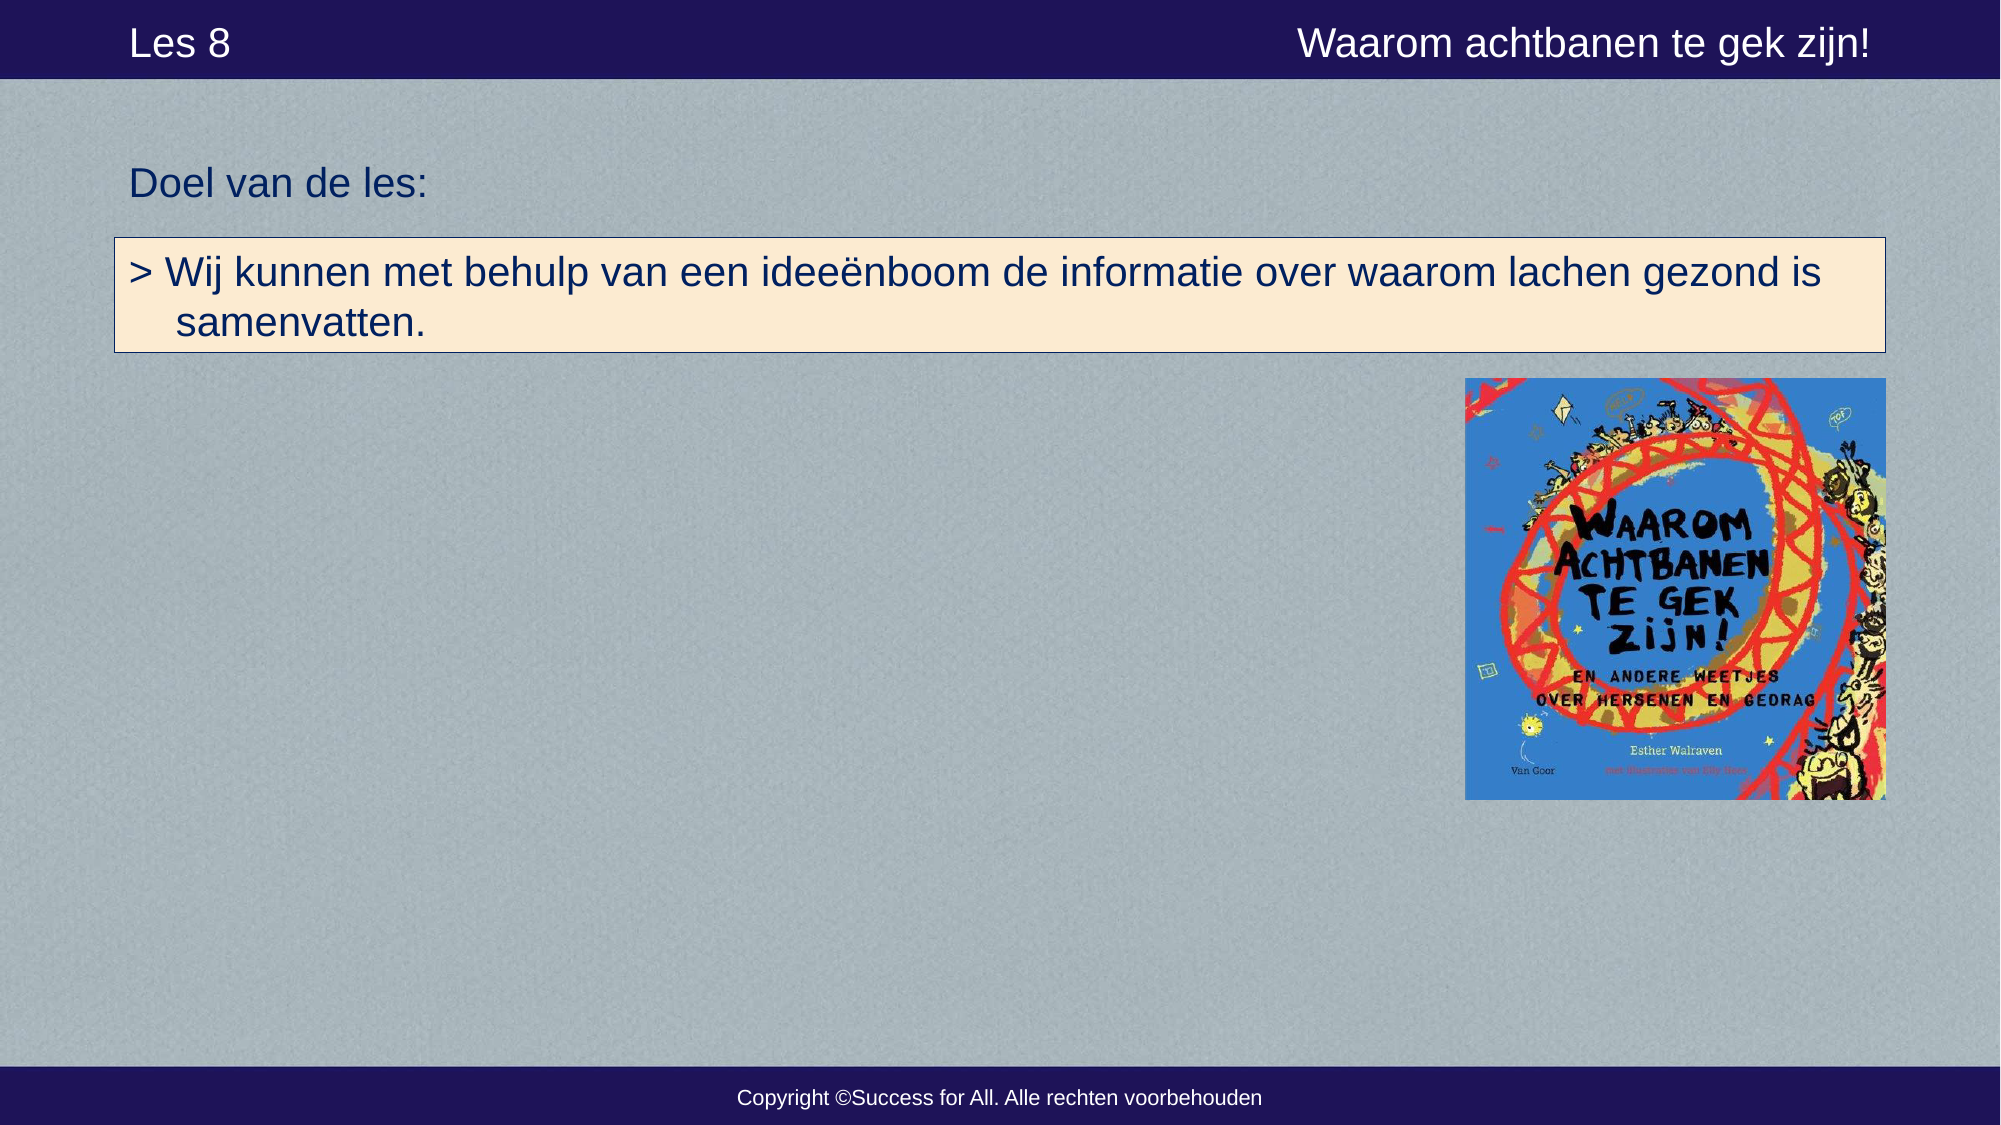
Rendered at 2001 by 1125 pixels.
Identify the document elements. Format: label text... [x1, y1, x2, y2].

text_box Waarom achtbanen te gek zijn! [999, 8, 1886, 73]
text_box Copyright ©Success for All. Alle rechten voorbehouden [0, 1076, 2000, 1125]
text_box Les 8 [114, 8, 354, 73]
text_box Doel van de les: [113, 148, 1635, 214]
picture [0, 0, 2001, 1125]
text_box > Wij kunnen met behulp van een ideeënboom de informatie over waarom lachen gezond is samenvatten. [114, 237, 1886, 353]
